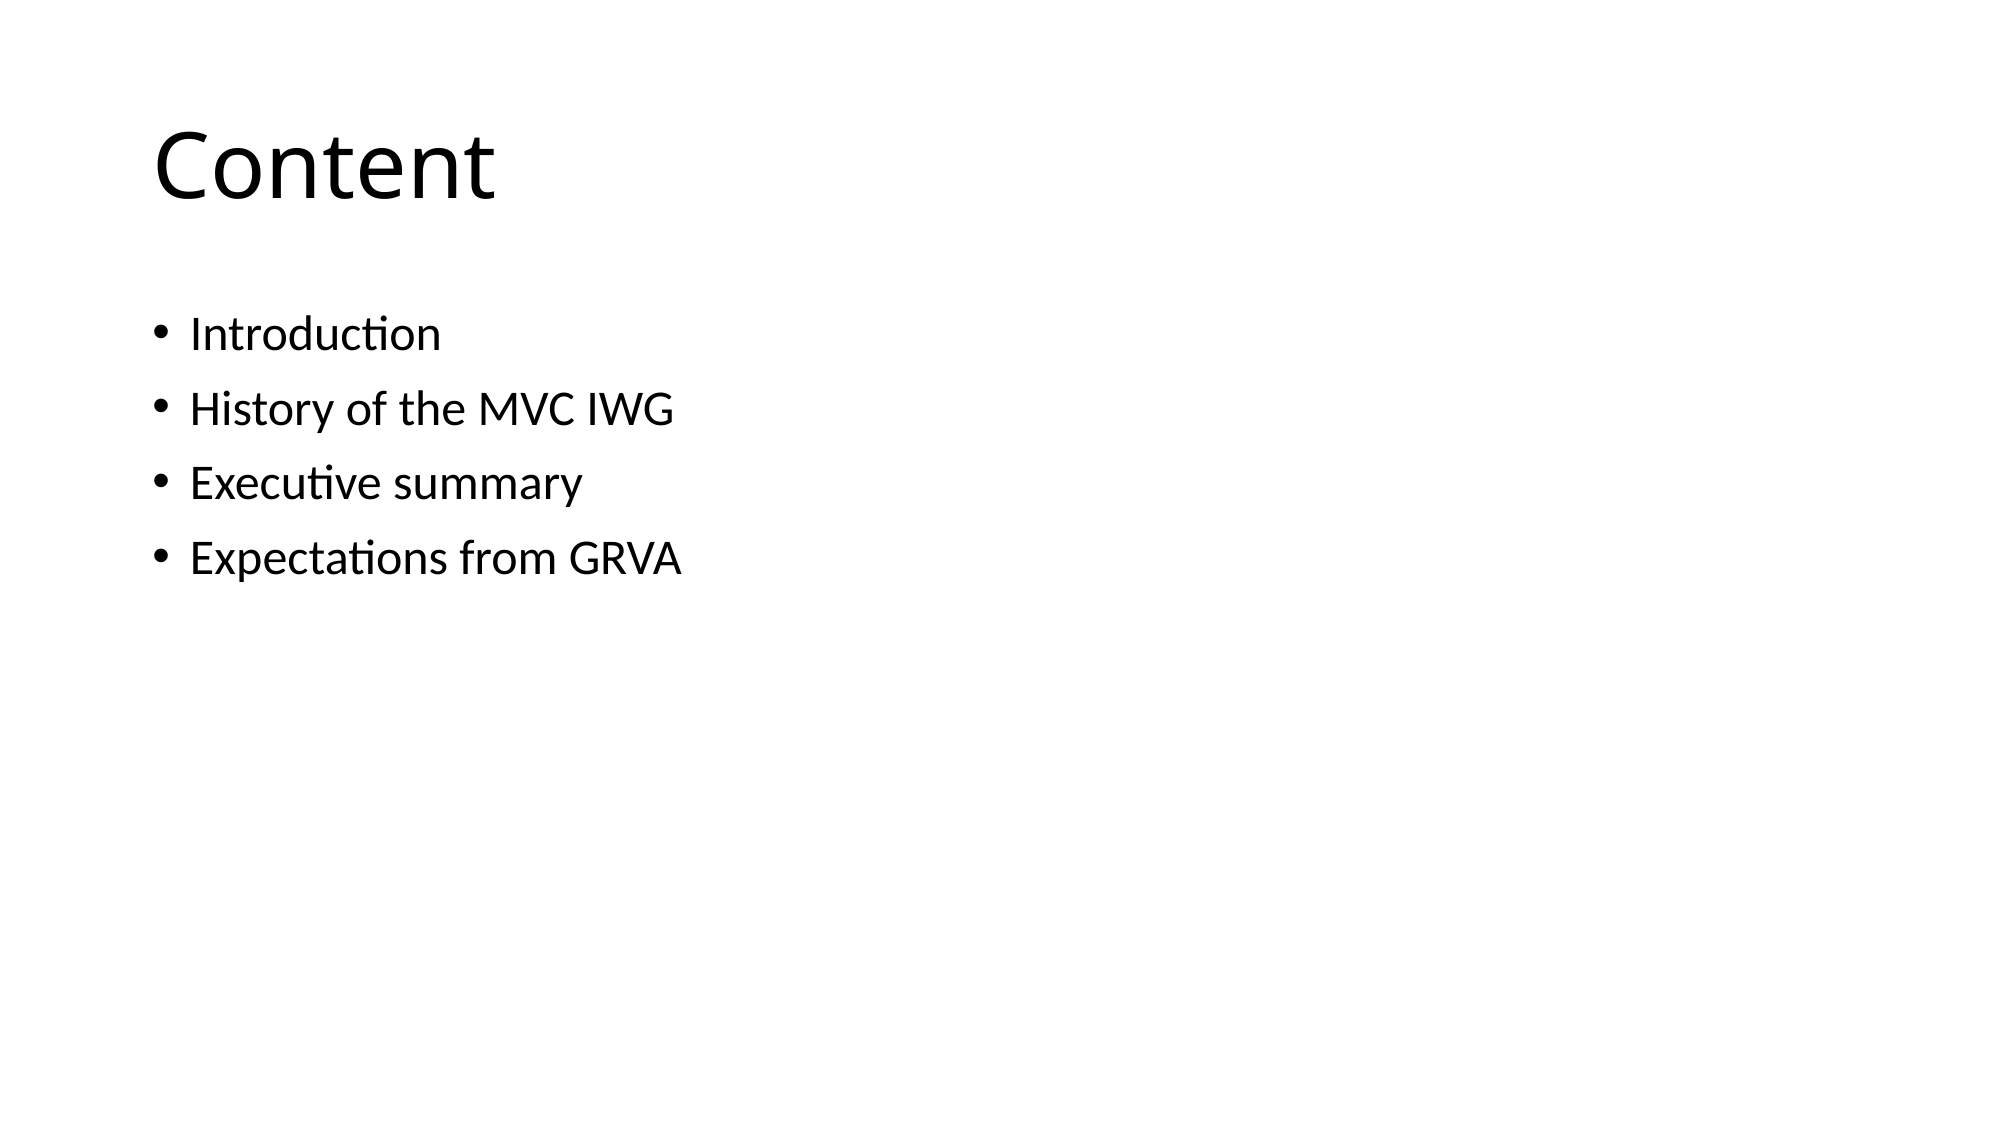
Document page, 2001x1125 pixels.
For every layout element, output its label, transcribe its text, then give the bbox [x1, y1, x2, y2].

list Introduction History of the MVC IWG Executive summary Expectations from GRVA [137, 299, 1863, 1014]
title Content [137, 59, 1863, 278]
